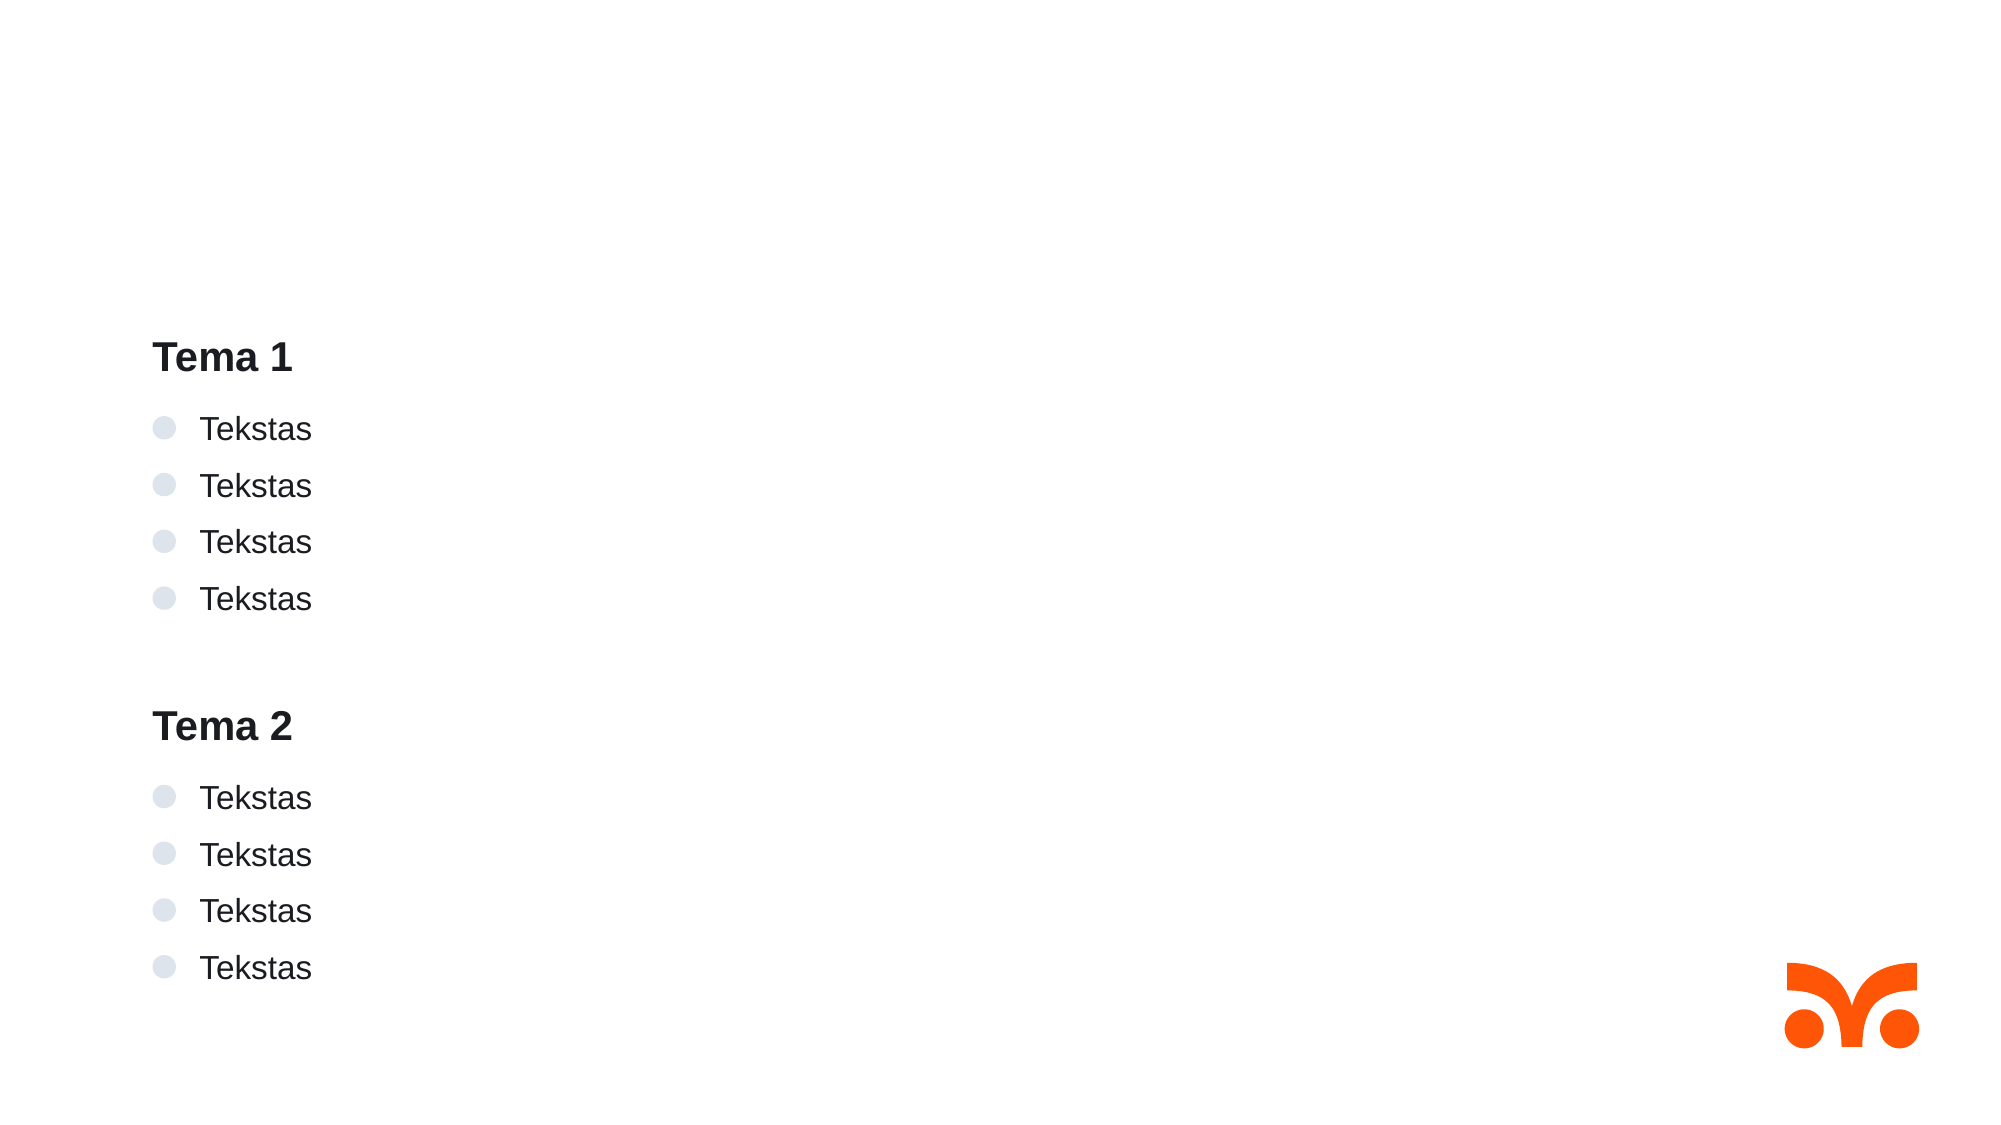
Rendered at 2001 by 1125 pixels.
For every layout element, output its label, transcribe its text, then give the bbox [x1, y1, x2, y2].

text_box Tema 1 [137, 280, 984, 388]
text_box Tekstas Tekstas Tekstas Tekstas [137, 773, 1632, 1072]
text_box Tema 2 [137, 648, 984, 757]
text_box Tekstas Tekstas Tekstas Tekstas [137, 404, 1632, 703]
